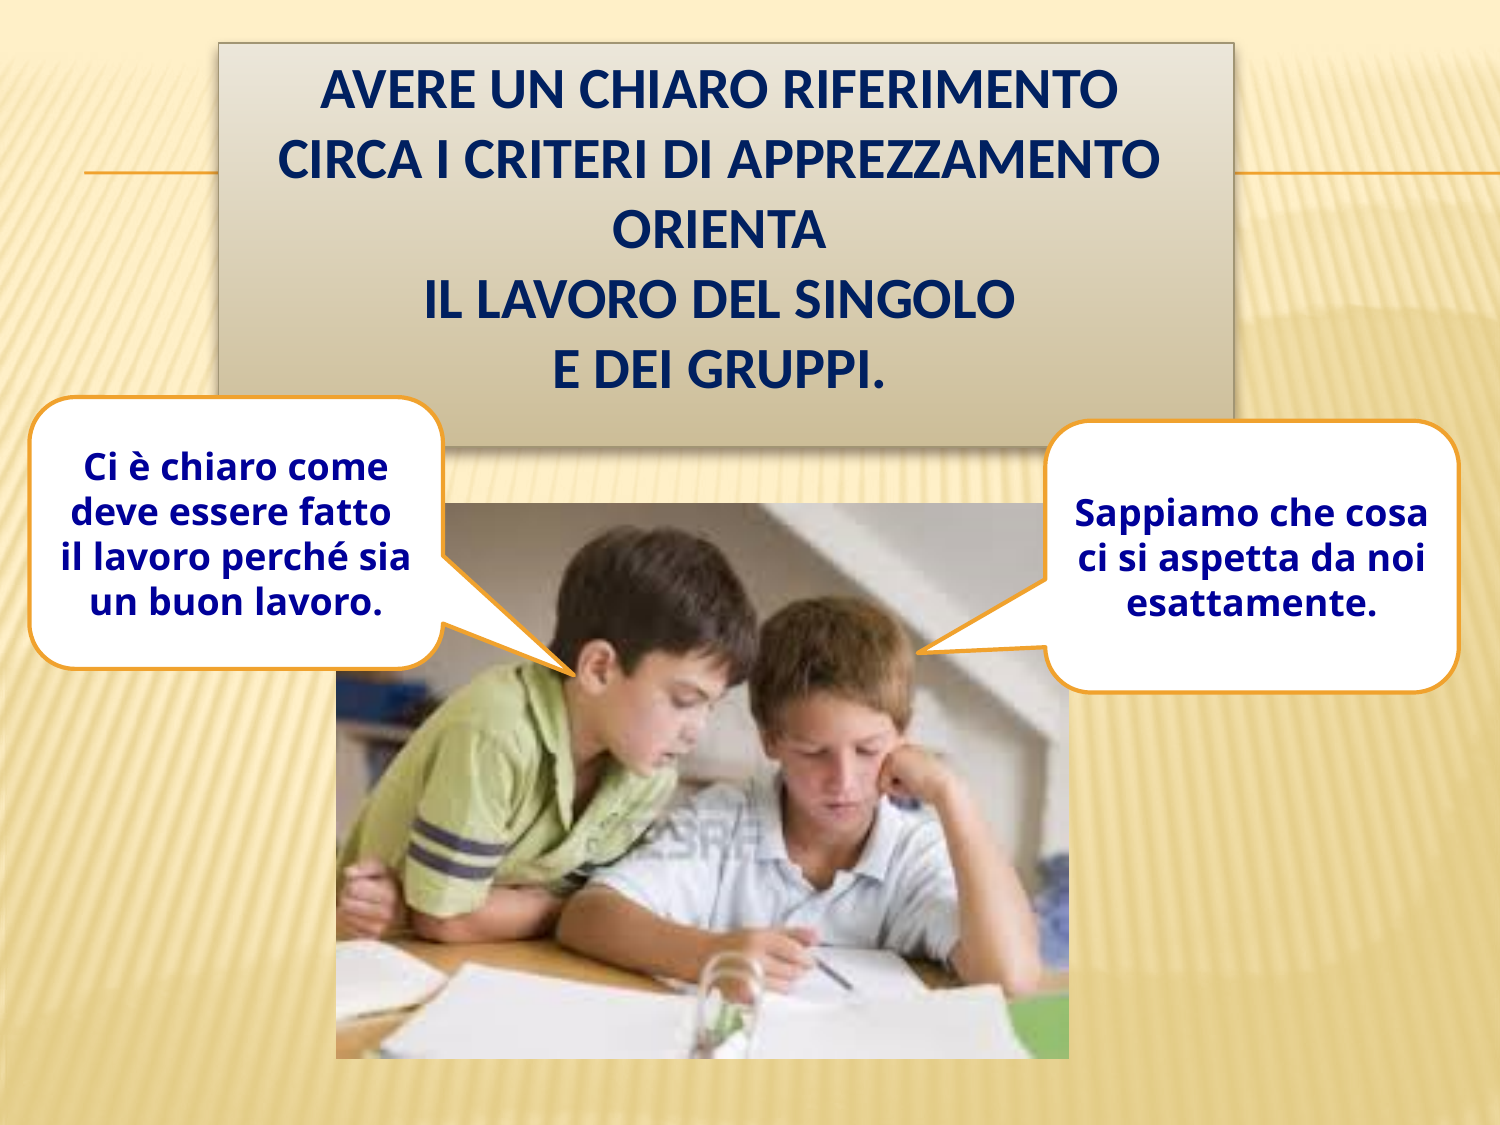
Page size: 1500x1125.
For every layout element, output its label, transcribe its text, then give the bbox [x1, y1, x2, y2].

text_box Sappiamo che cosa ci si aspetta da noi esattamente. [1043, 418, 1461, 695]
list AVERE UN CHIARO RIFERIMENTO CIRCA I CRITERI DI APPREZZAMENTO ORIENTA IL LAVORO DEL SINGOLO E DEI GRUPPI. [218, 42, 1235, 448]
picture [336, 503, 1070, 1059]
text_box Ci è chiaro come deve essere fatto il lavoro perché sia un buon lavoro. [27, 394, 446, 671]
